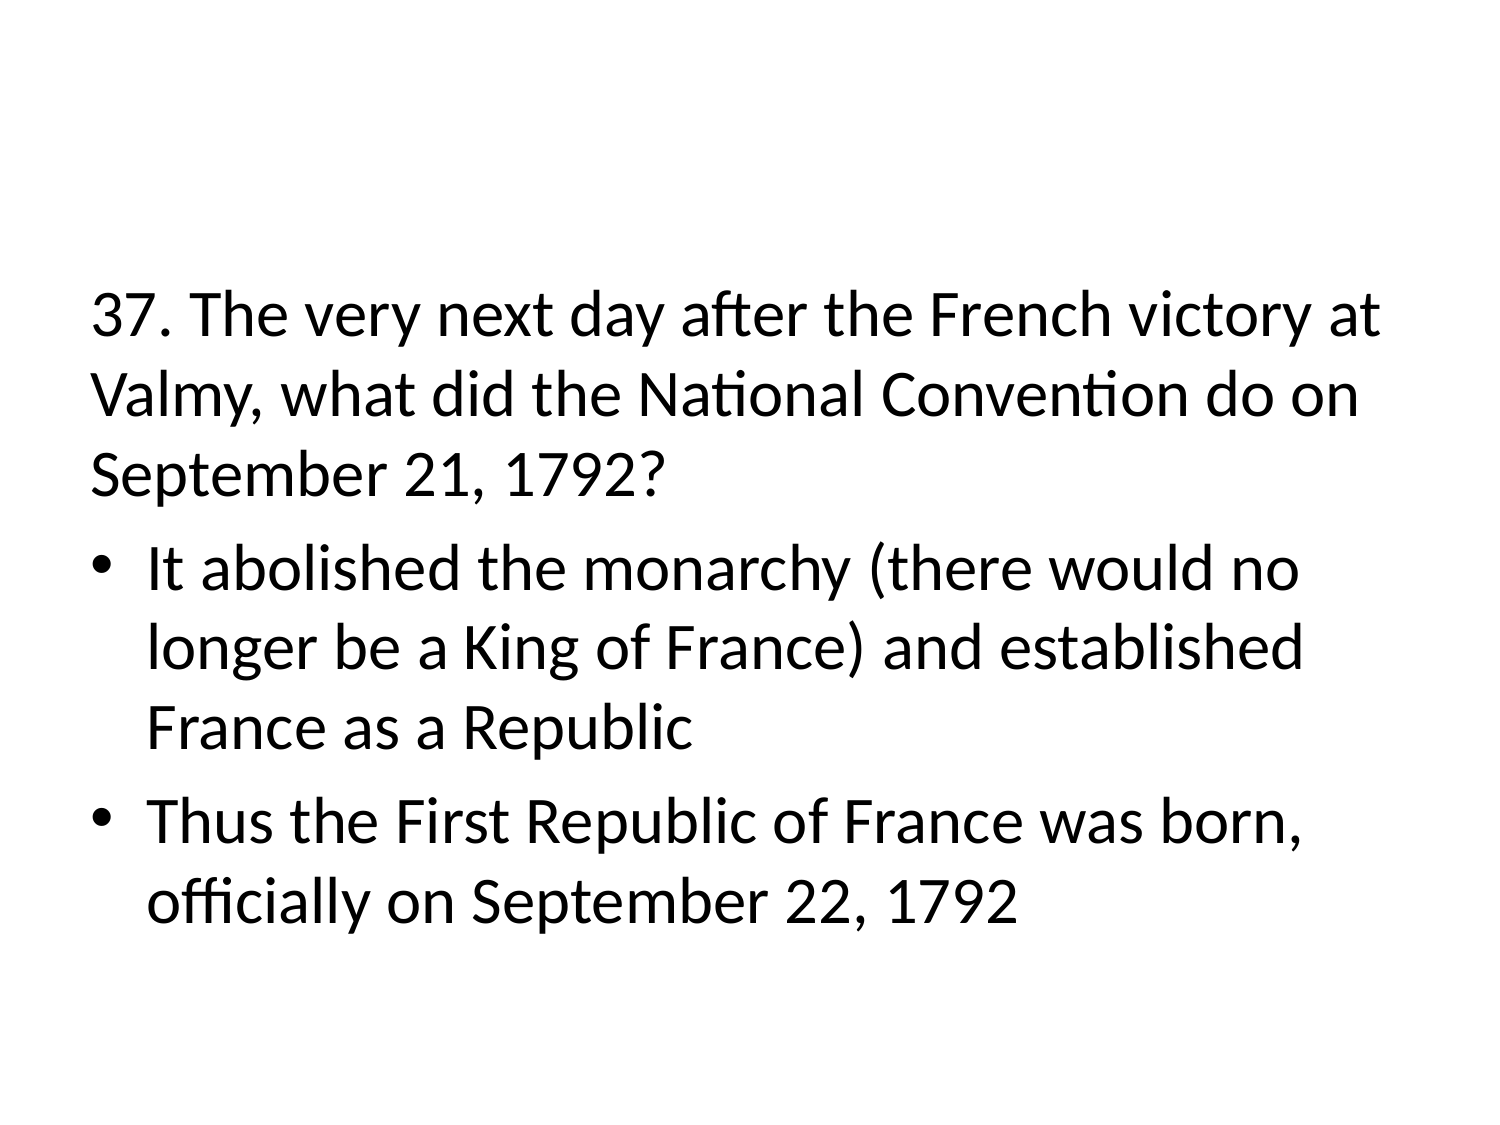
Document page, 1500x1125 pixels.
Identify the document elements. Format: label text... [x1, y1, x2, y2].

list 37. The very next day after the French victory at Valmy, what did the National Convention do on September 21, 1792? It abolished the monarchy (there would no longer be a King of France) and established France as a Republic Thus the First Republic of France was born, officially on September 22, 1792 [75, 262, 1425, 1005]
